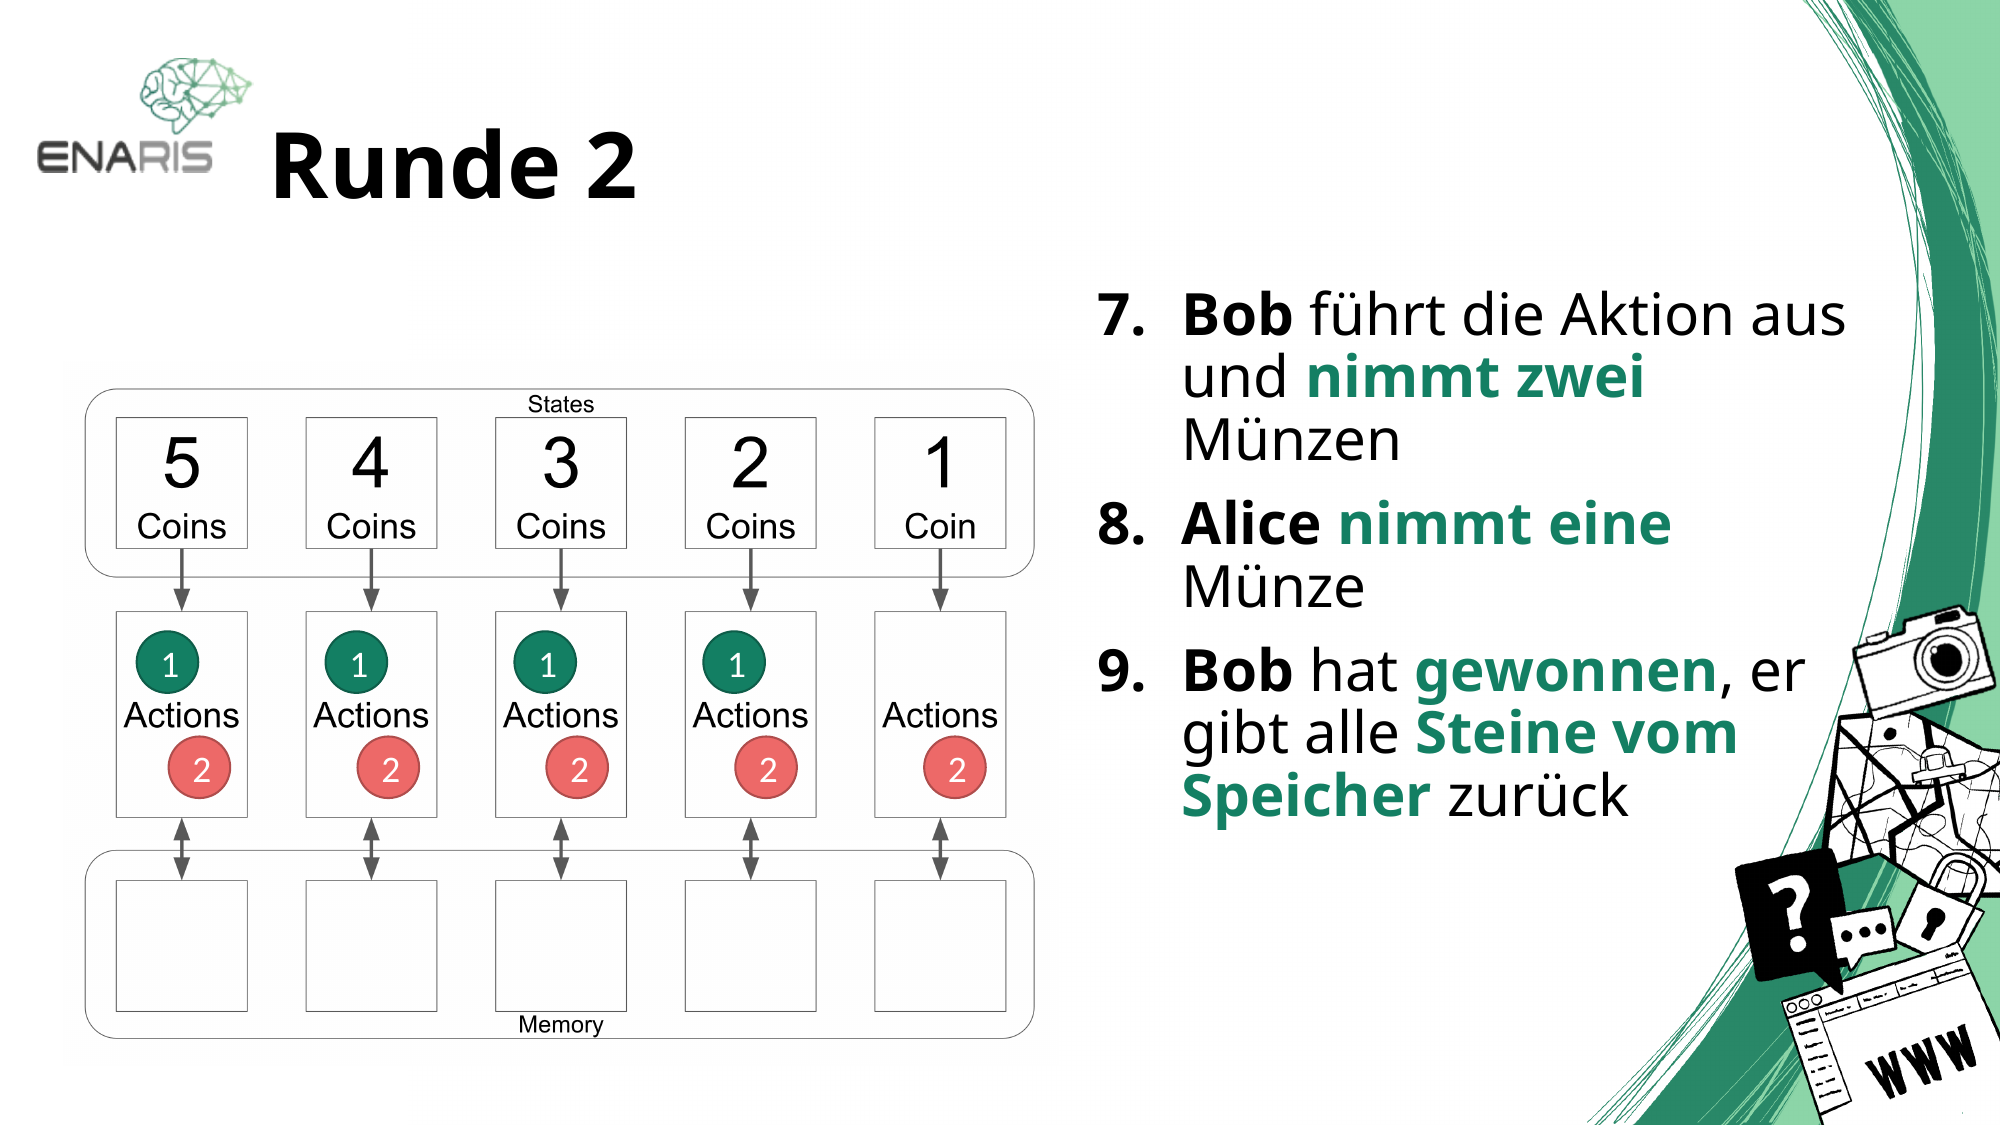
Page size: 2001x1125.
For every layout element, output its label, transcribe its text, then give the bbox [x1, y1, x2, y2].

picture [408, 0, 2000, 1125]
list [63, 361, 1059, 1066]
title Runde 2 [253, 59, 1863, 278]
picture [37, 58, 254, 173]
text_box Bob führt die Aktion aus und nimmt zwei Münzen Alice nimmt eine Münze Bob hat gewonnen, er gibt alle Steine vom Speicher zurück [1082, 277, 1869, 1116]
